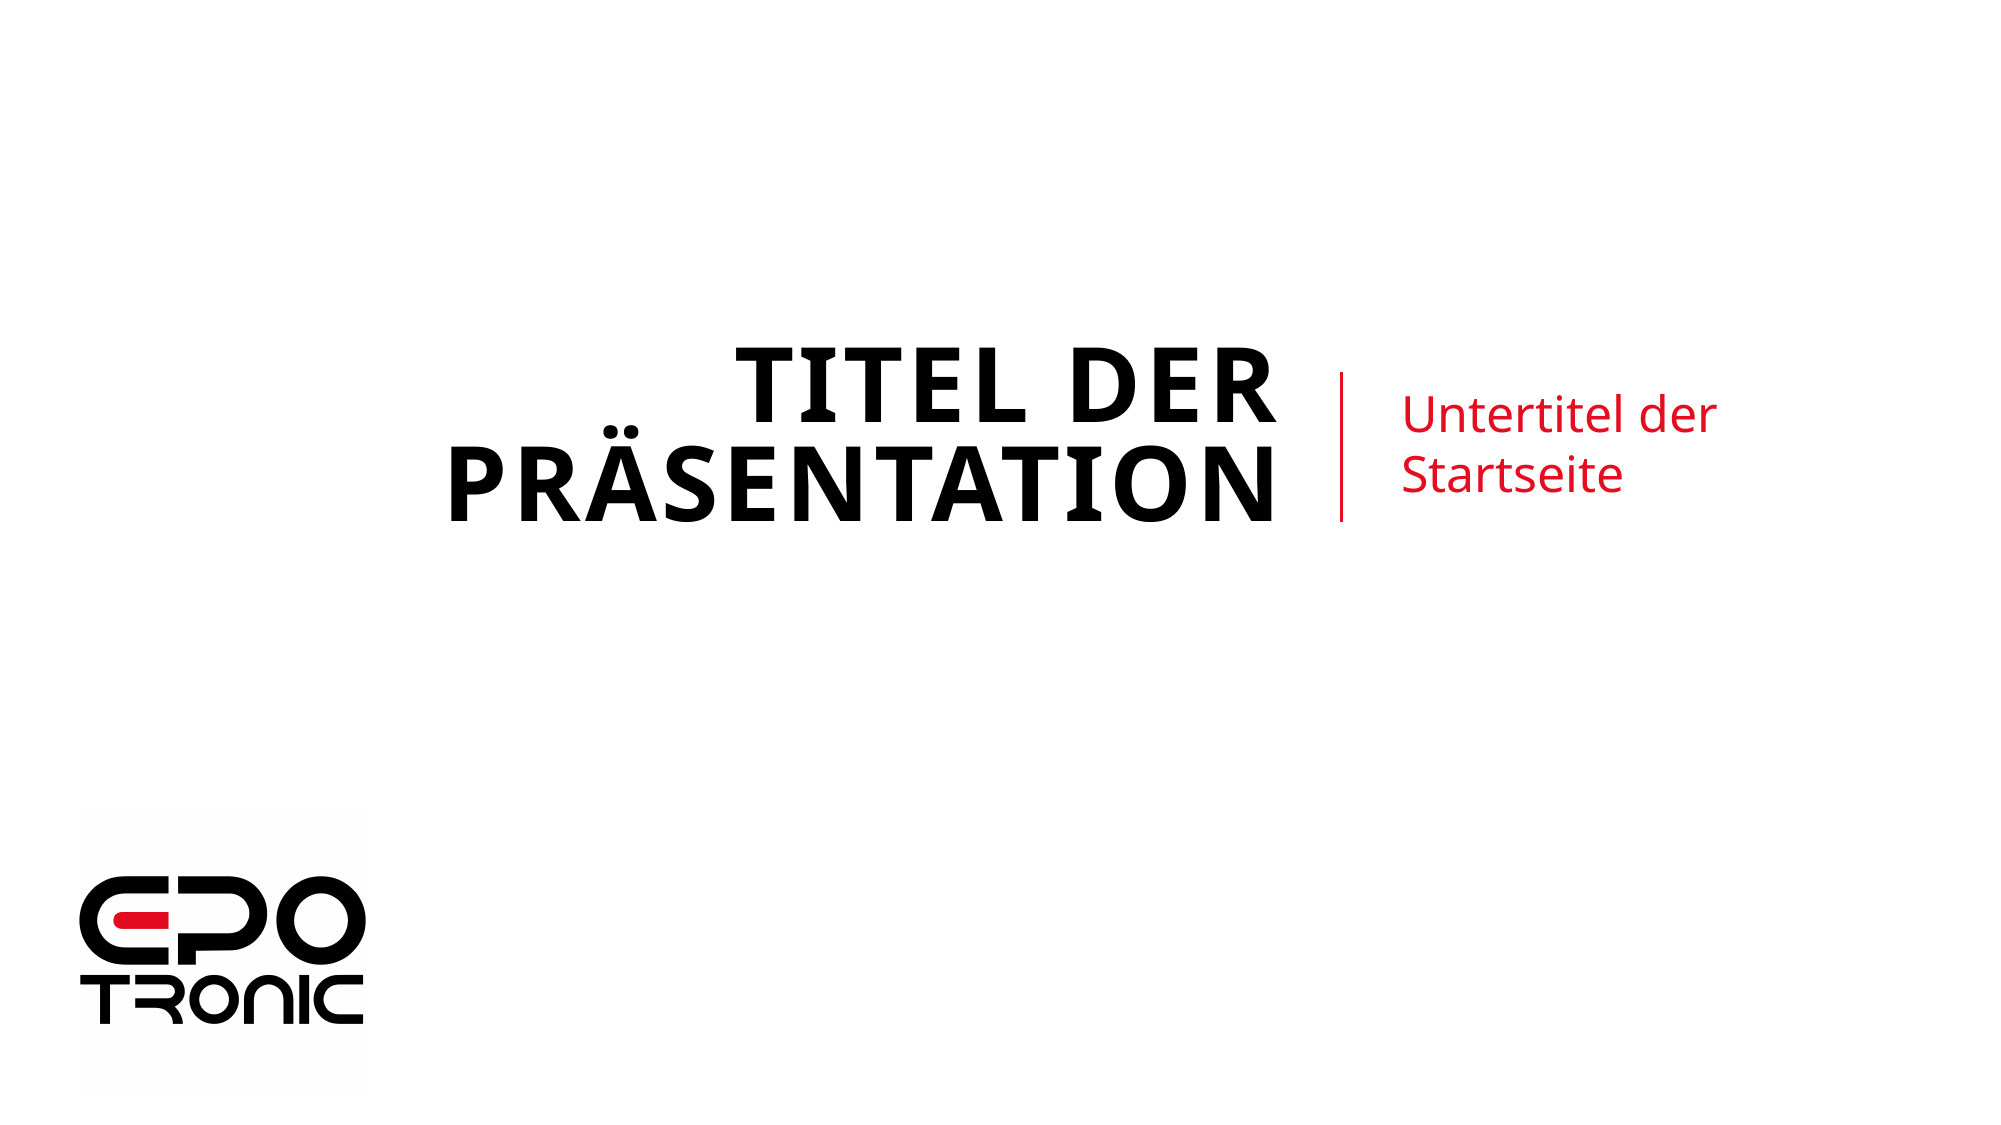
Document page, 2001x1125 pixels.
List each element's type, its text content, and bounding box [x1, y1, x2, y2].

title Titel der Präsentation [84, 322, 1298, 562]
picture [79, 807, 366, 1093]
subtitle Untertitel der Startseite [1386, 322, 1945, 562]
